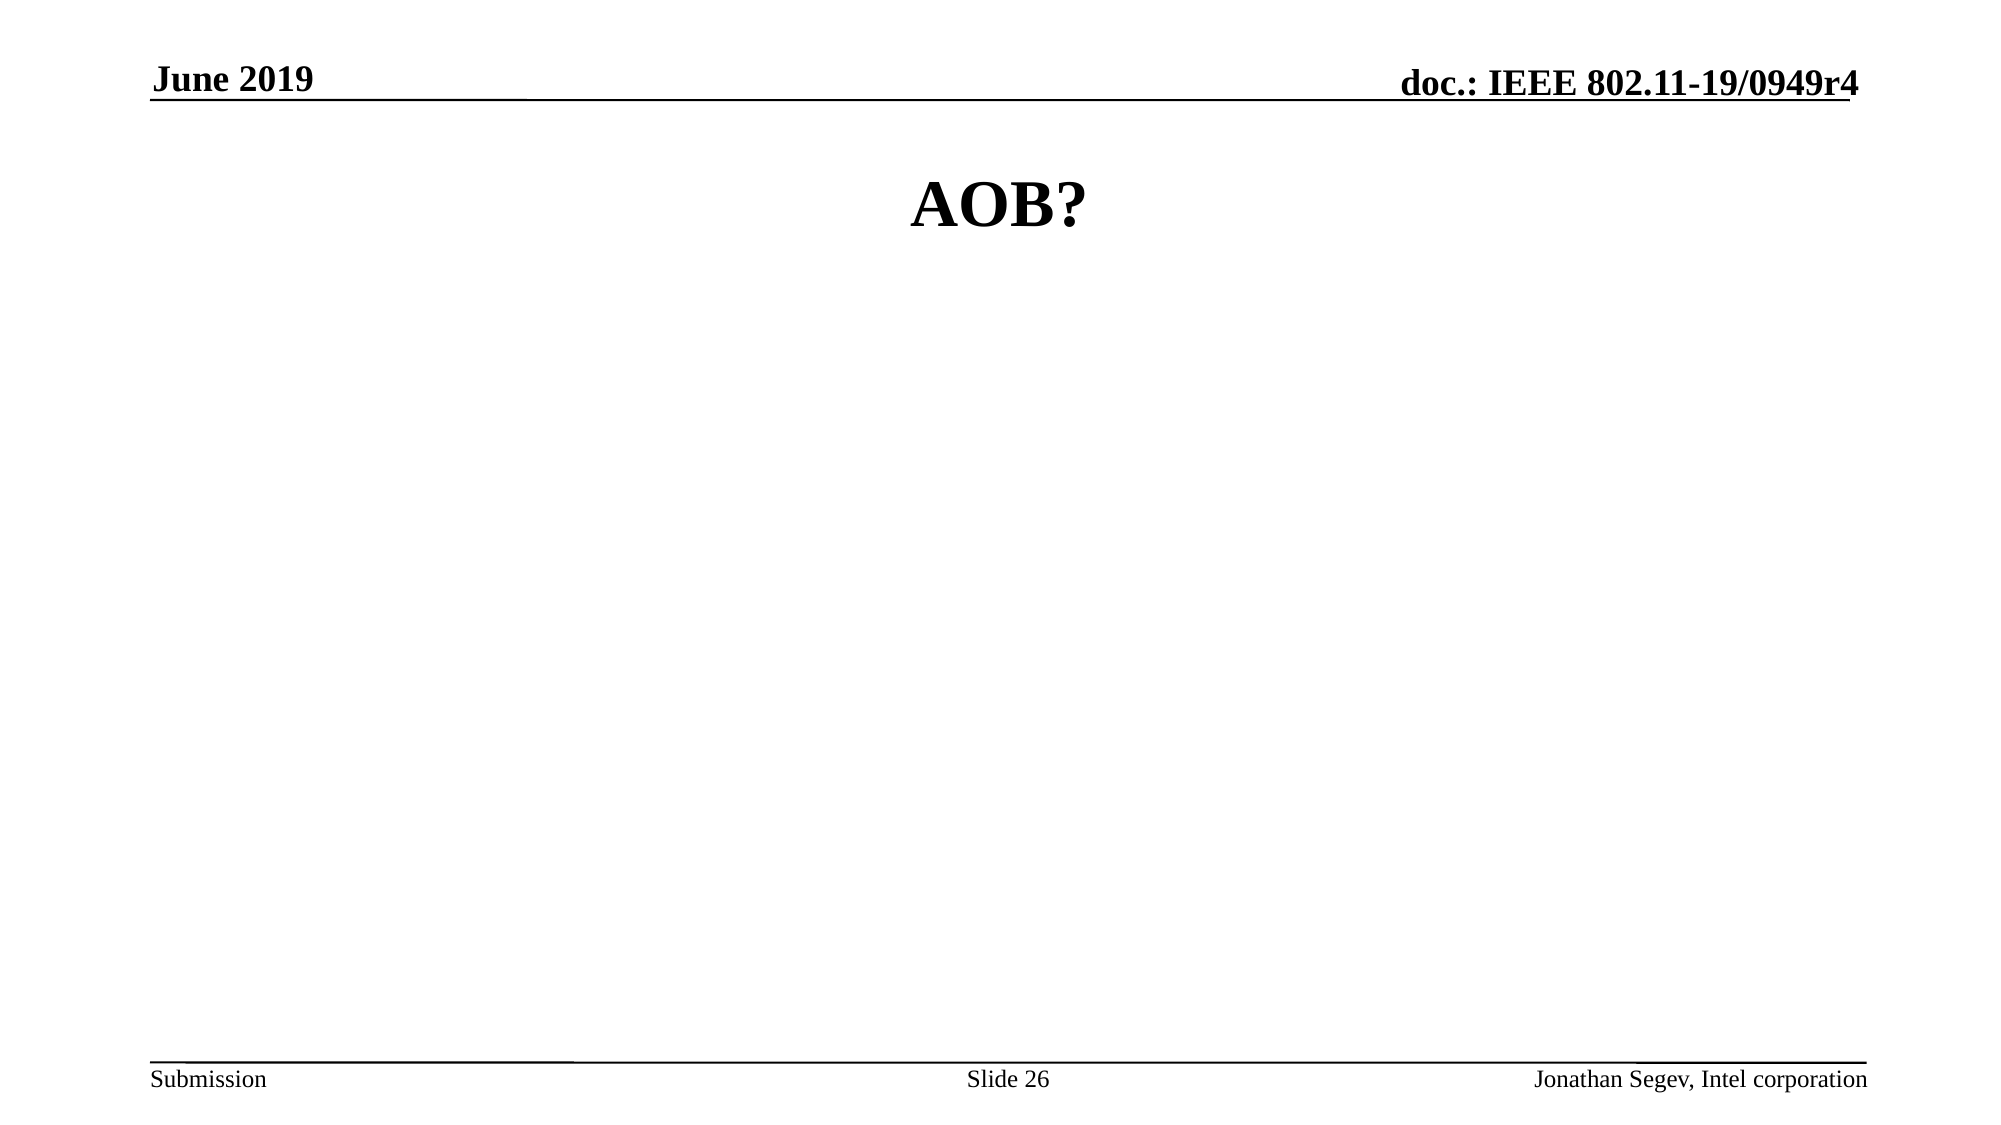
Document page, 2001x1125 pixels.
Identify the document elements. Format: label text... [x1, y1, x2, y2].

slide_number Slide 26 [950, 1061, 1067, 1123]
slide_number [152, 54, 563, 100]
footer Jonathan Segev, Intel corporation [1171, 1061, 1869, 1093]
title AOB? [149, 112, 1850, 288]
